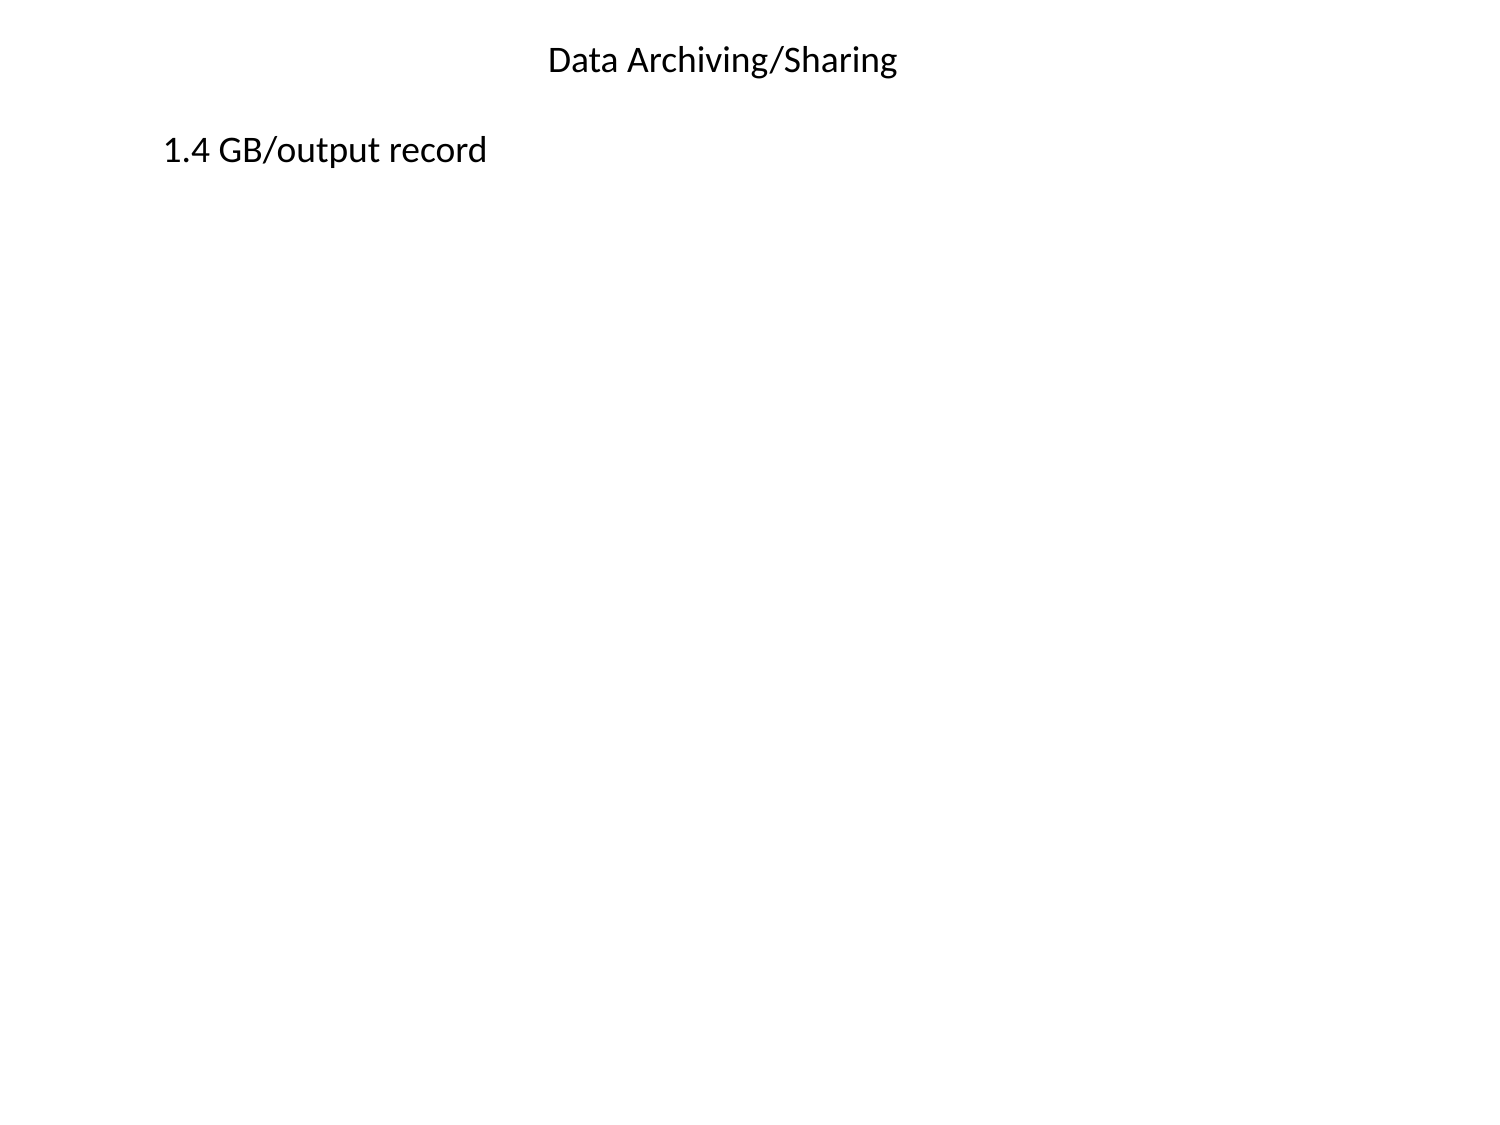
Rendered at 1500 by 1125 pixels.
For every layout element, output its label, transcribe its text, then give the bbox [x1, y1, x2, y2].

text_box Data Archiving/Sharing 1.4 GB/output record [147, 27, 1299, 178]
